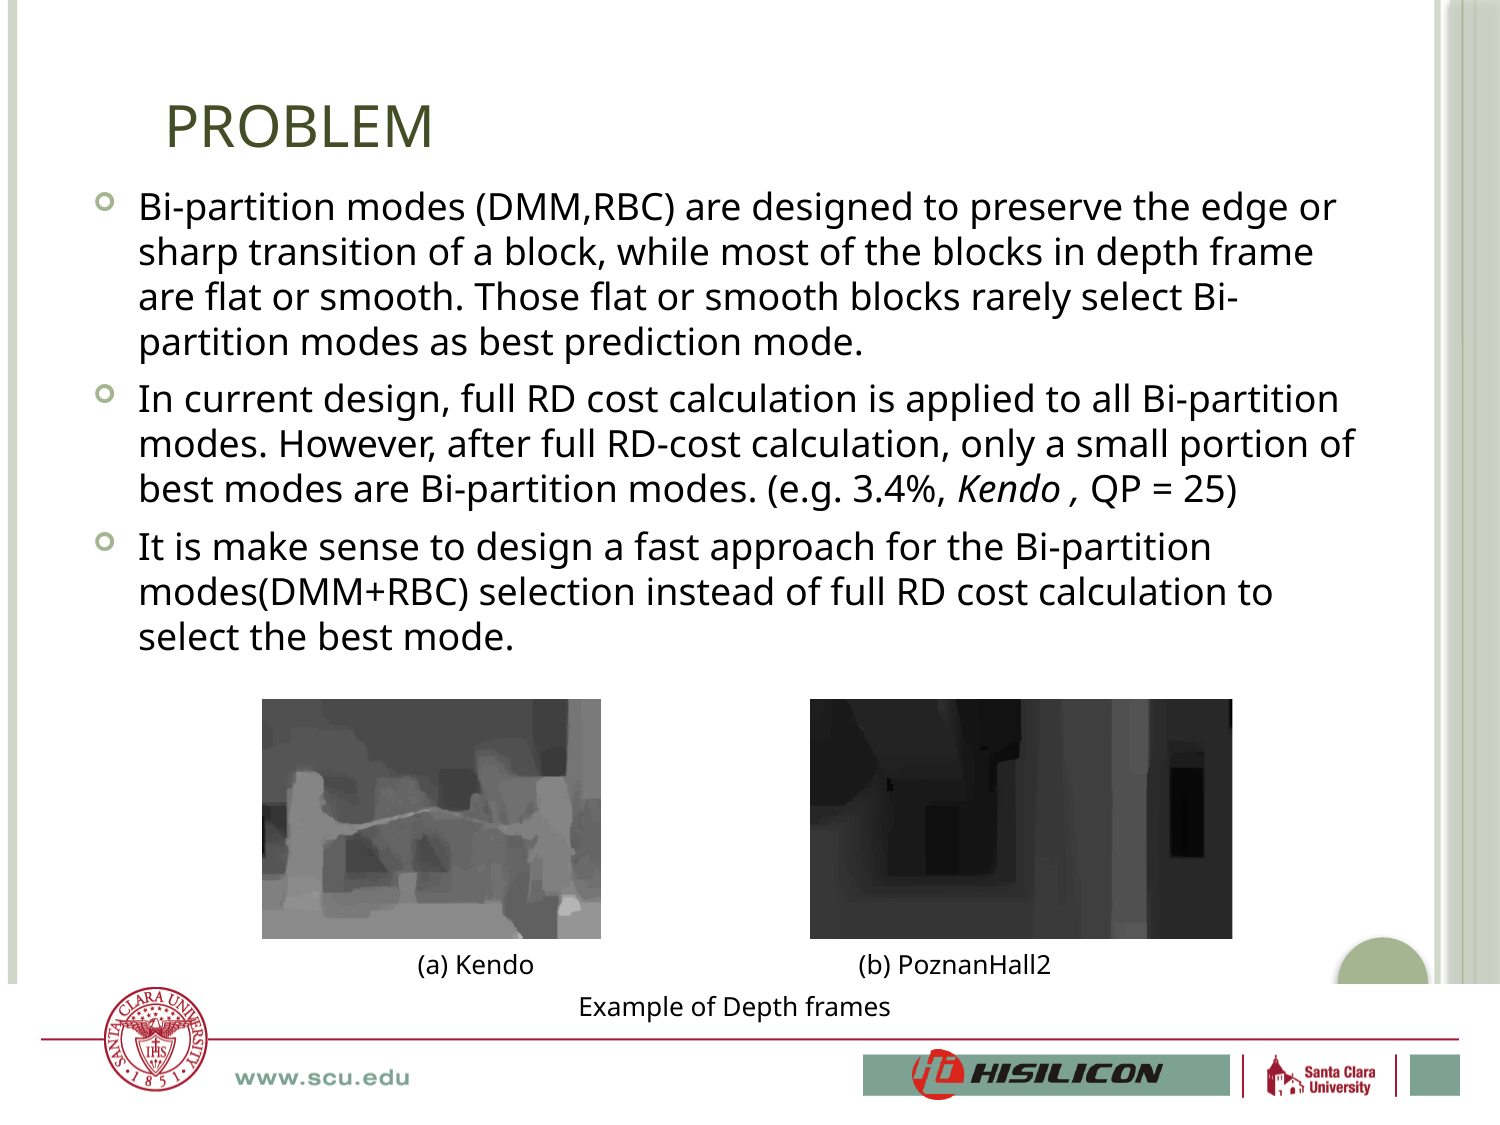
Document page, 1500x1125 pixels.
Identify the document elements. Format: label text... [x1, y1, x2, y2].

list Bi-partition modes (DMM,RBC) are designed to preserve the edge or sharp transition of a block, while most of the blocks in depth frame are flat or smooth. Those flat or smooth blocks rarely select Bi-partition modes as best prediction mode. In current design, full RD cost calculation is applied to all Bi-partition modes. However, after full RD-cost calculation, only a small portion of best modes are Bi-partition modes. (e.g. 3.4%, Kendo , QP = 25) It is make sense to design a fast approach for the Bi-partition modes(DMM+RBC) selection instead of full RD cost calculation to select the best mode. [78, 175, 1391, 950]
picture [261, 699, 601, 939]
picture [809, 699, 1233, 939]
title Problem [149, 50, 609, 167]
picture [0, 984, 1500, 1125]
text_box (a) Kendo (b) PoznanHall2 Example of Depth frames [203, 941, 1266, 1029]
